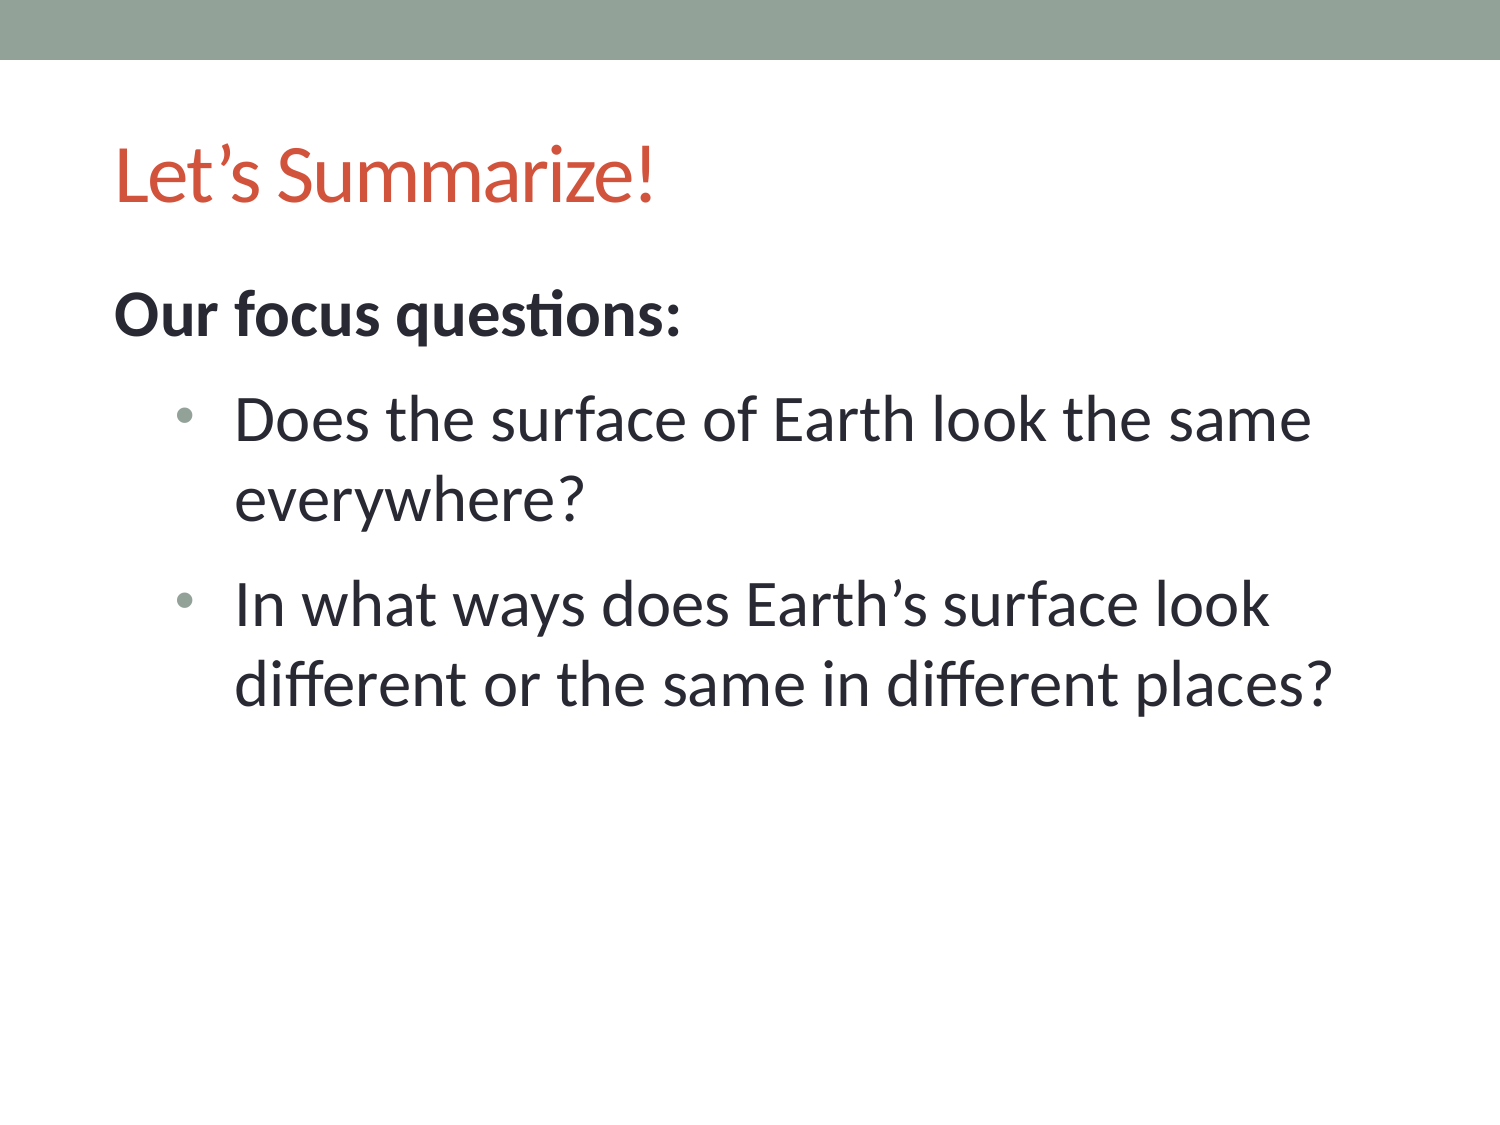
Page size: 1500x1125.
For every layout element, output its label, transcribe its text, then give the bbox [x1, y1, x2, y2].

list Our focus questions: Does the surface of Earth look the same everywhere? In what ways does Earth’s surface look different or the same in different places? [99, 262, 1425, 1013]
title Let’s Summarize! [99, 87, 1425, 250]
